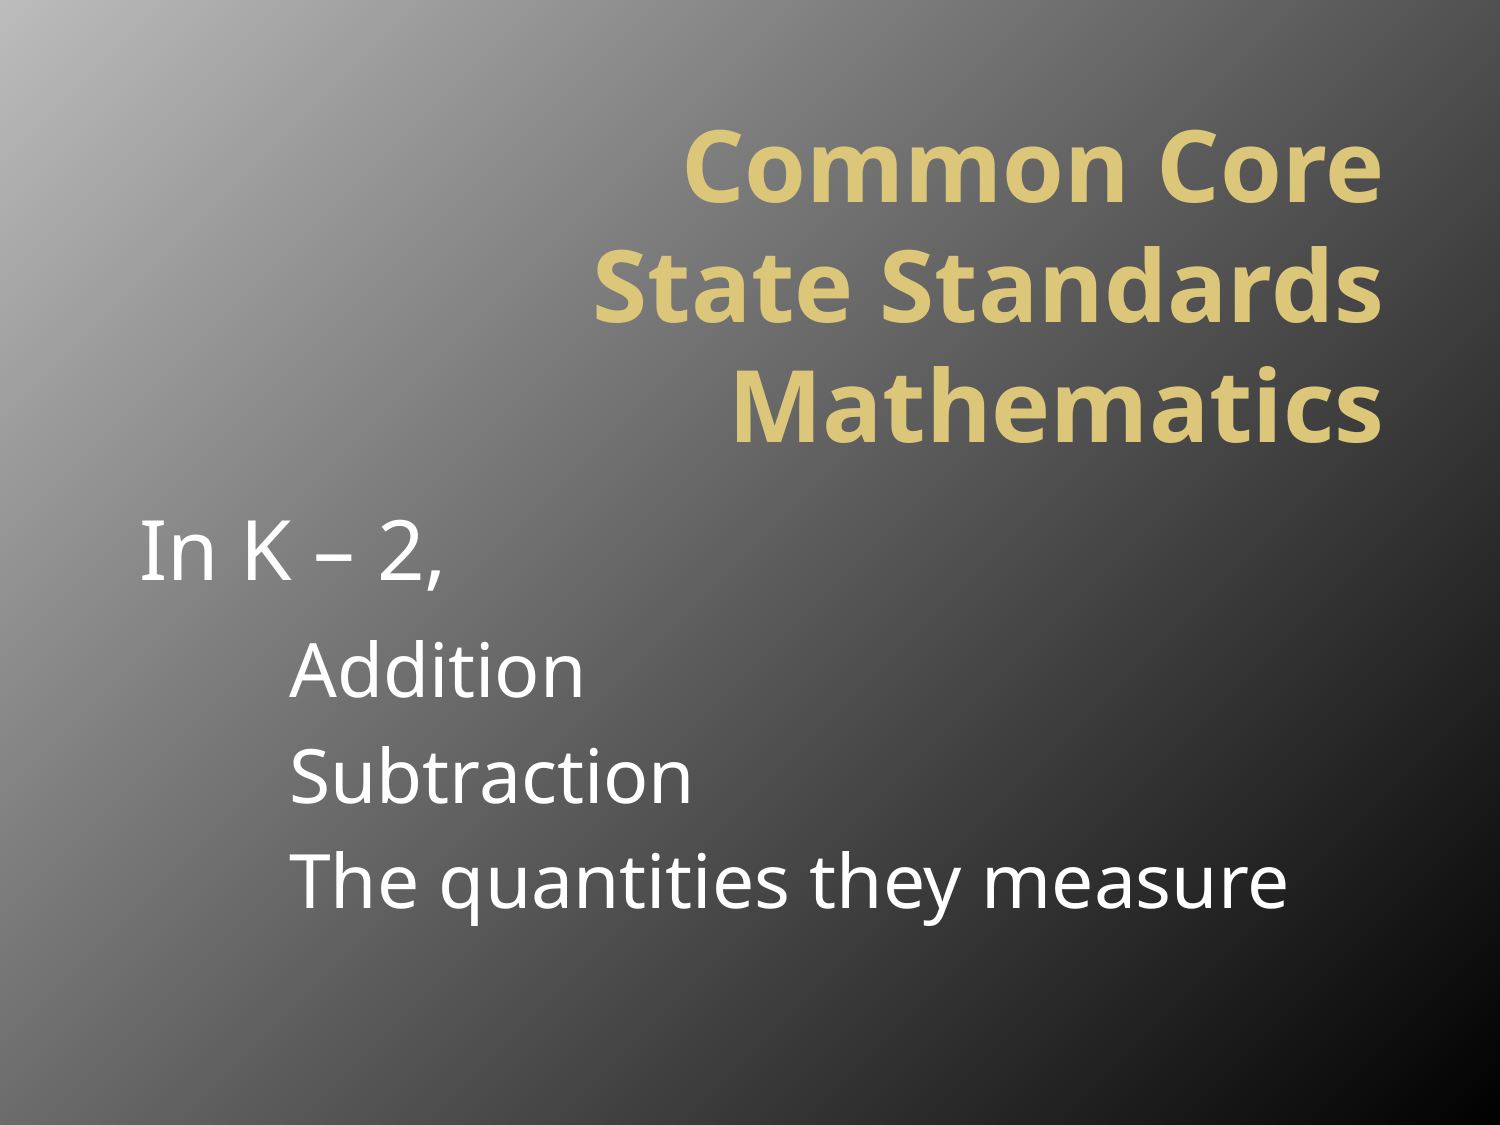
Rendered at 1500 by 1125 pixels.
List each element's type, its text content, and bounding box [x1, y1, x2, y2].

list In K – 2, Addition Subtraction The quantities they measure [112, 489, 1400, 738]
title Common Core State Standards Mathematics [237, 162, 1400, 463]
